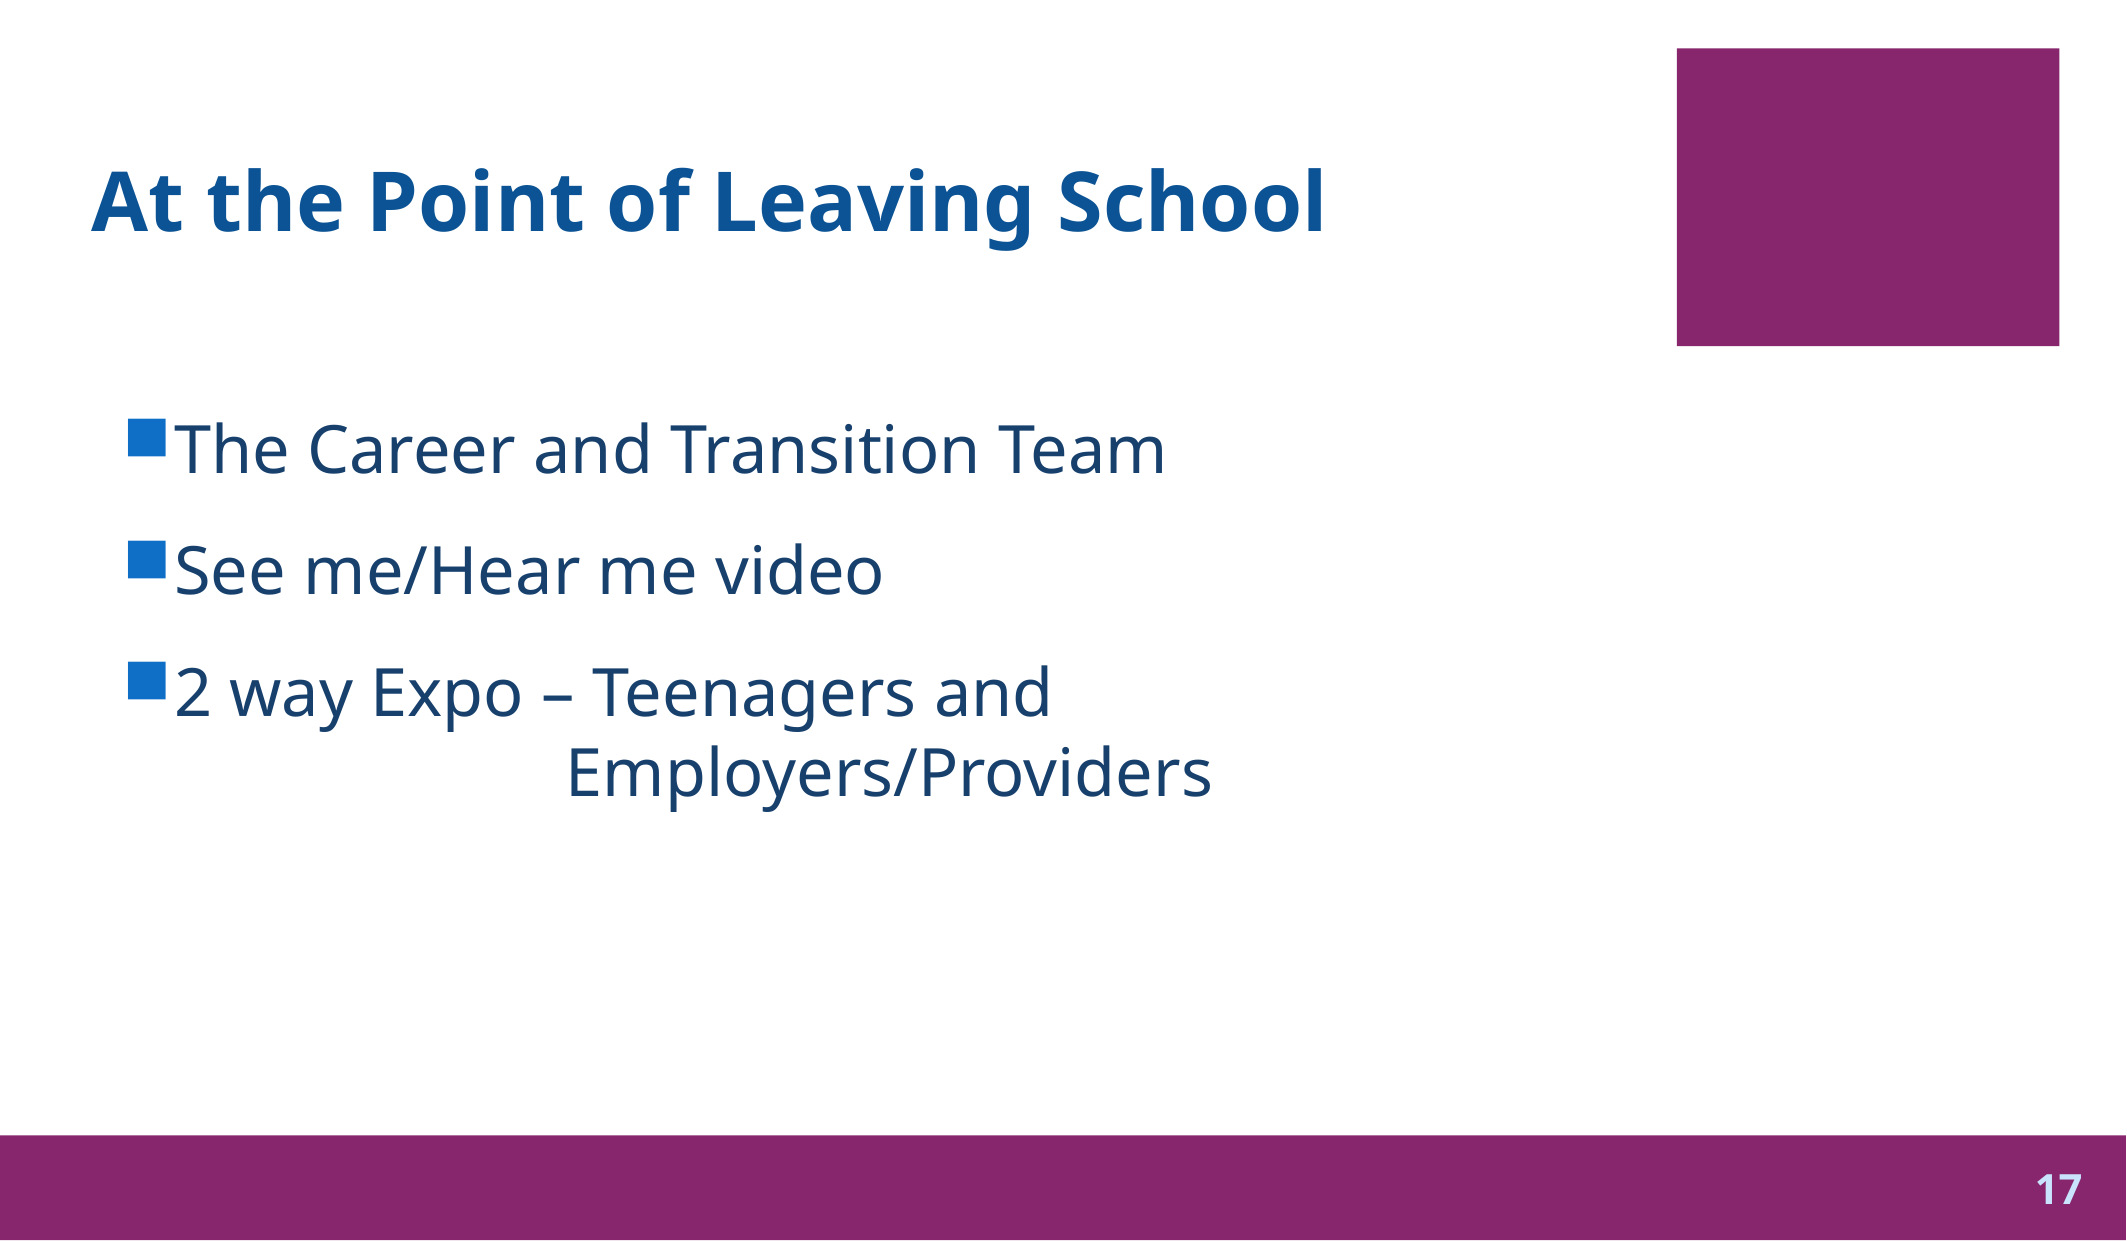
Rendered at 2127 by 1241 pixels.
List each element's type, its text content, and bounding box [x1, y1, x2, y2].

footer [0, 1135, 2126, 1241]
list The Career and Transition Team See me/Hear me video 2 way Expo – Teenagers and Employers/Providers [106, 399, 1620, 1108]
slide_number 17 [1619, 1155, 2098, 1222]
title At the Point of Leaving School [76, 48, 1591, 256]
